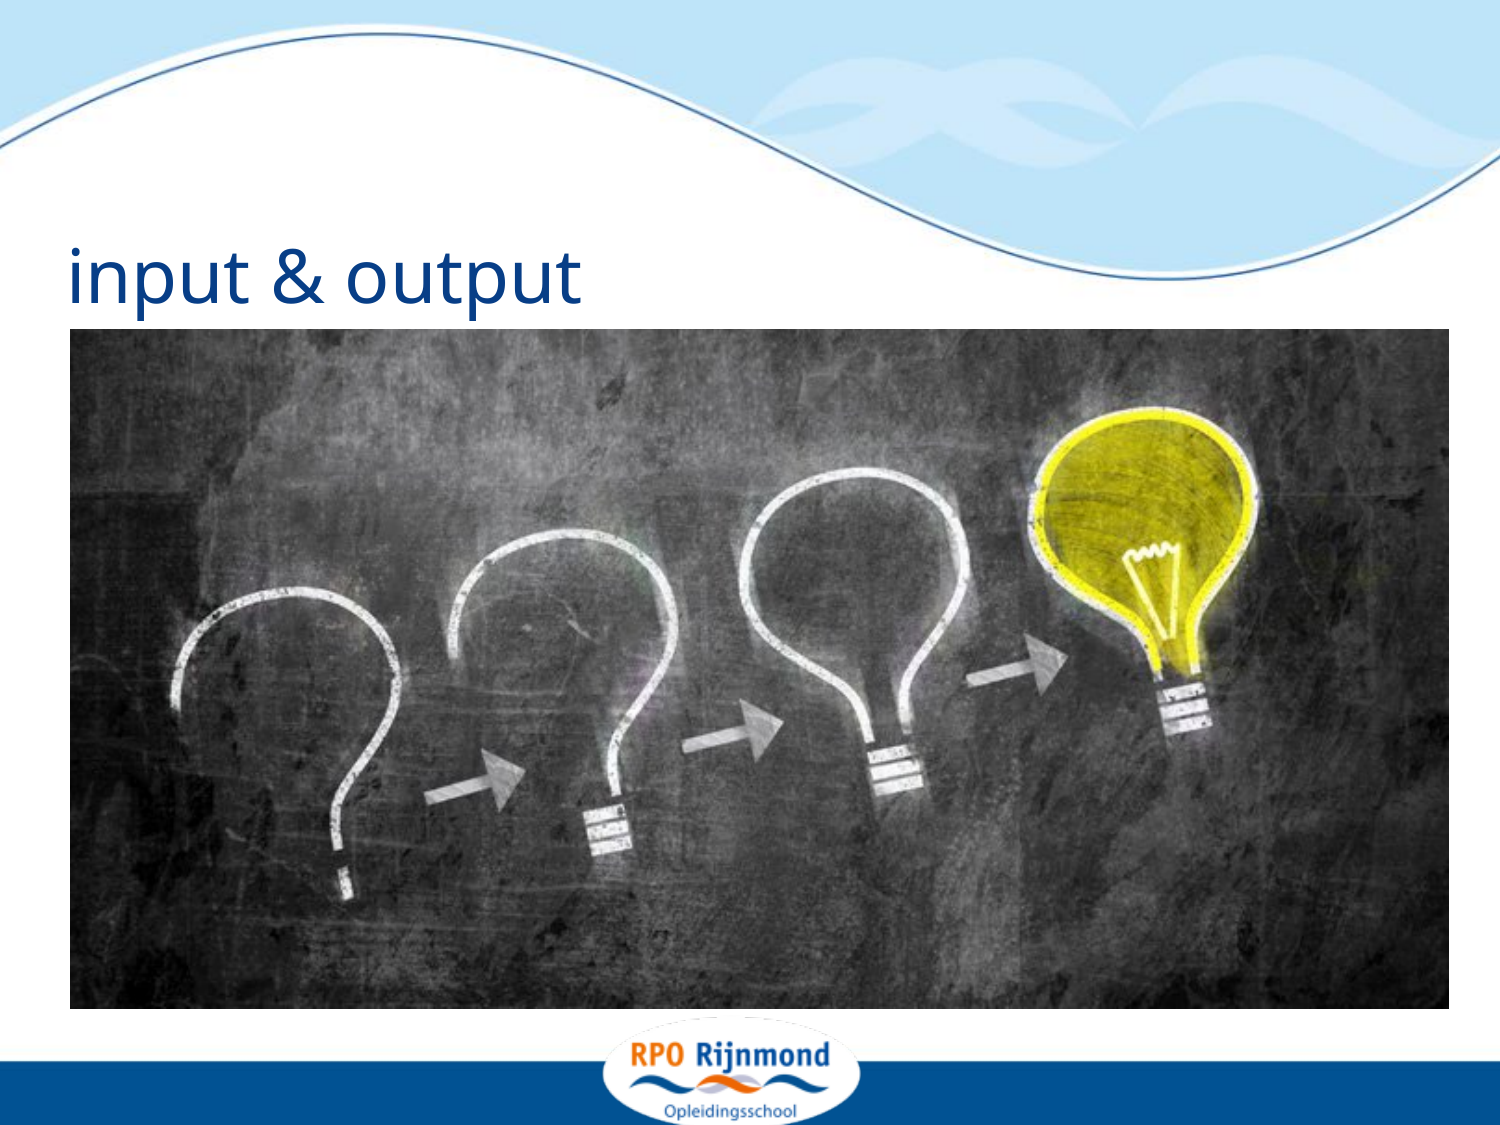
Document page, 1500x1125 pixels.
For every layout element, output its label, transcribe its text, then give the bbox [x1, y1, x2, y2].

title input & output [51, 213, 1449, 308]
picture [0, 0, 1500, 1125]
